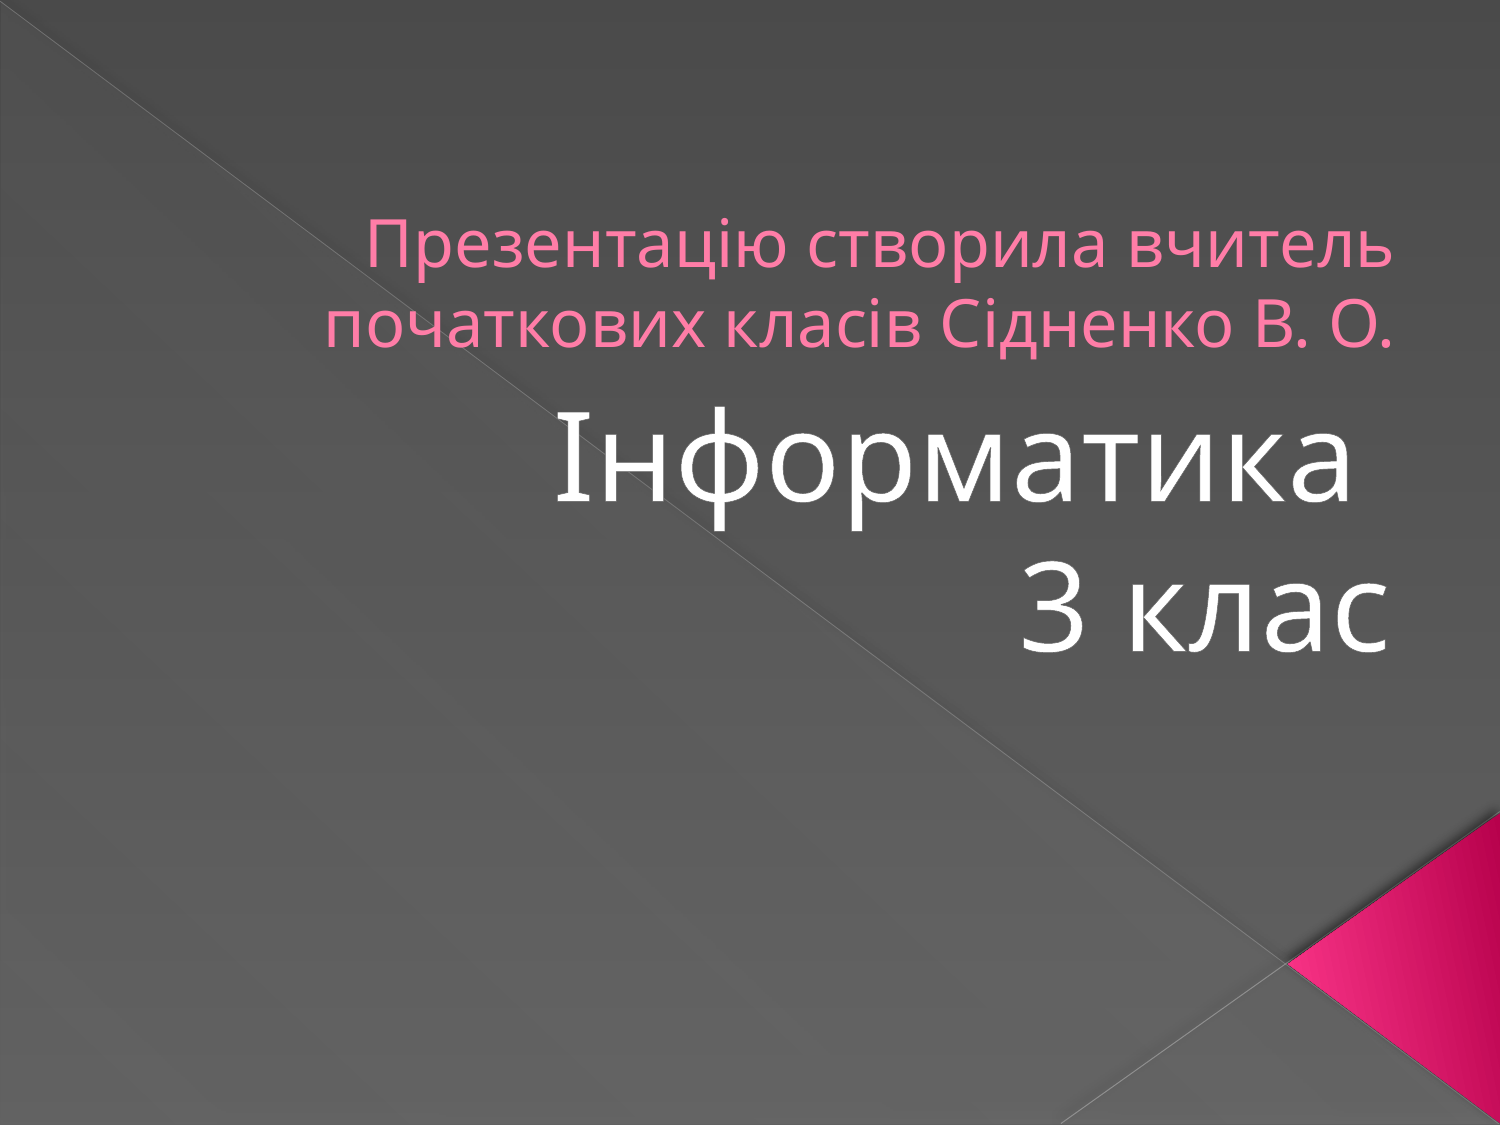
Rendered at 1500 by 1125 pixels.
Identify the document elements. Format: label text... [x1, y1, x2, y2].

subtitle Інформатика 3 клас [88, 369, 1412, 657]
title Презентацію створила вчитель початкових класів Сідненко В. О. [88, 127, 1412, 369]
